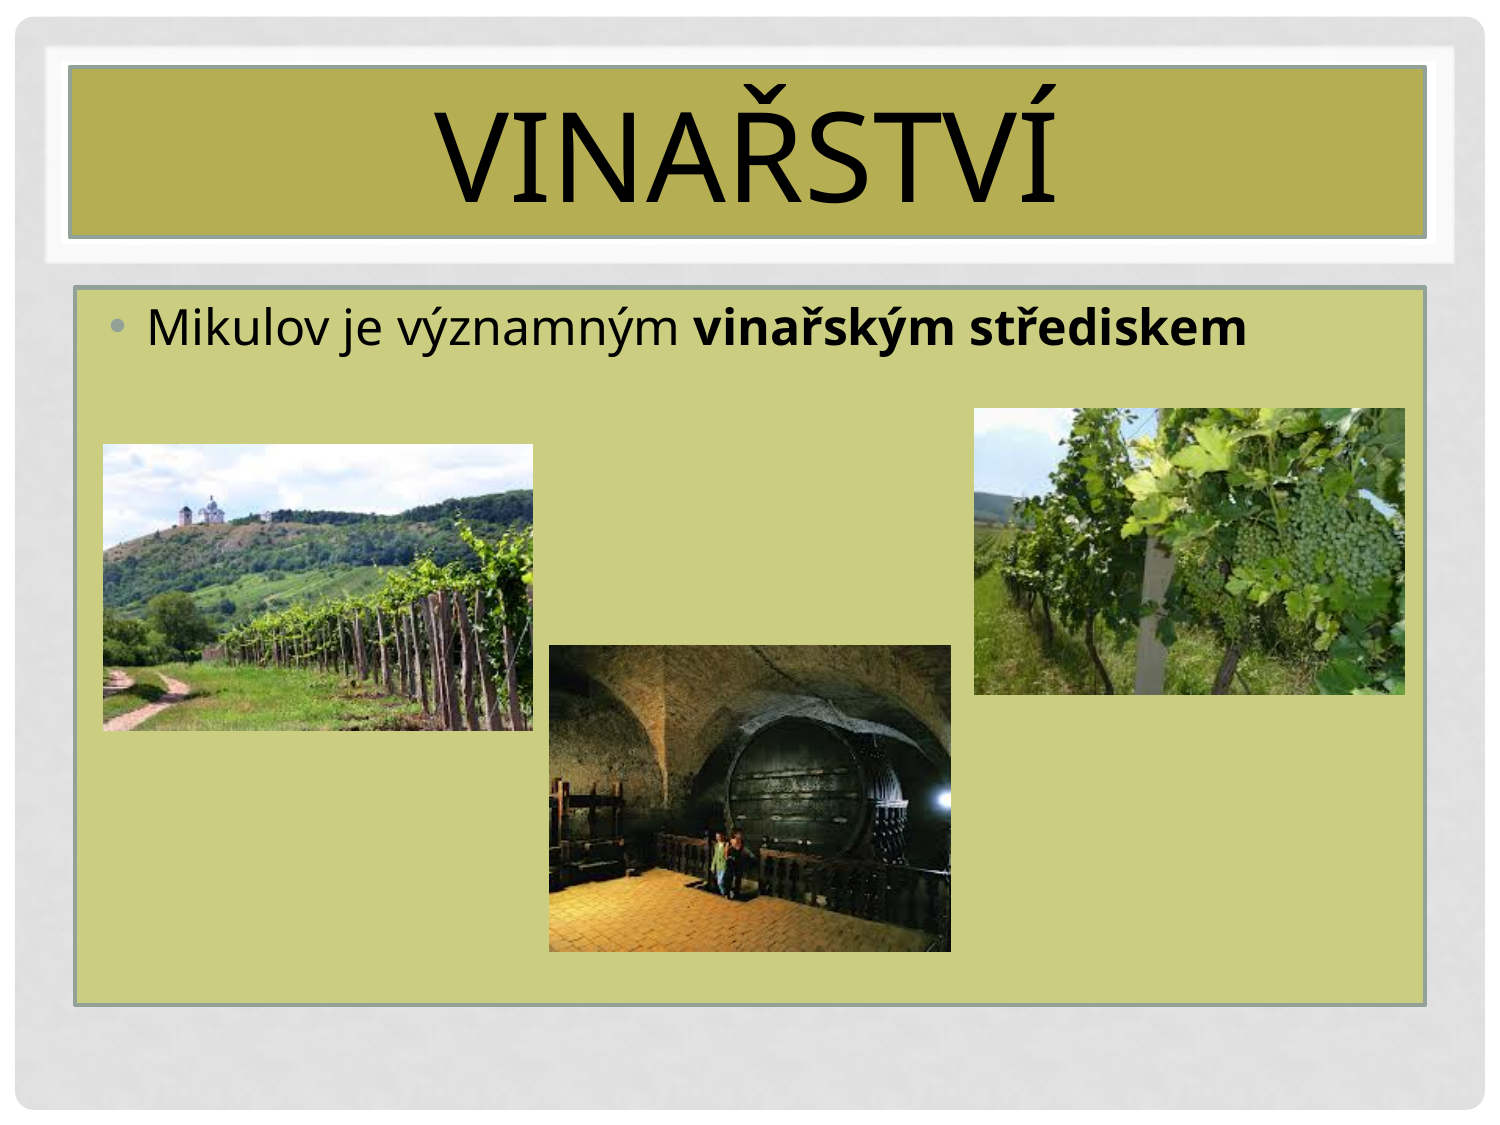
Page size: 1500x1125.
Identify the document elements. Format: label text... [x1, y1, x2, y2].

picture [103, 444, 534, 731]
title Vinařství [68, 65, 1427, 239]
picture [548, 644, 951, 952]
list Mikulov je významným vinařským střediskem [73, 285, 1427, 1007]
picture [974, 408, 1405, 696]
